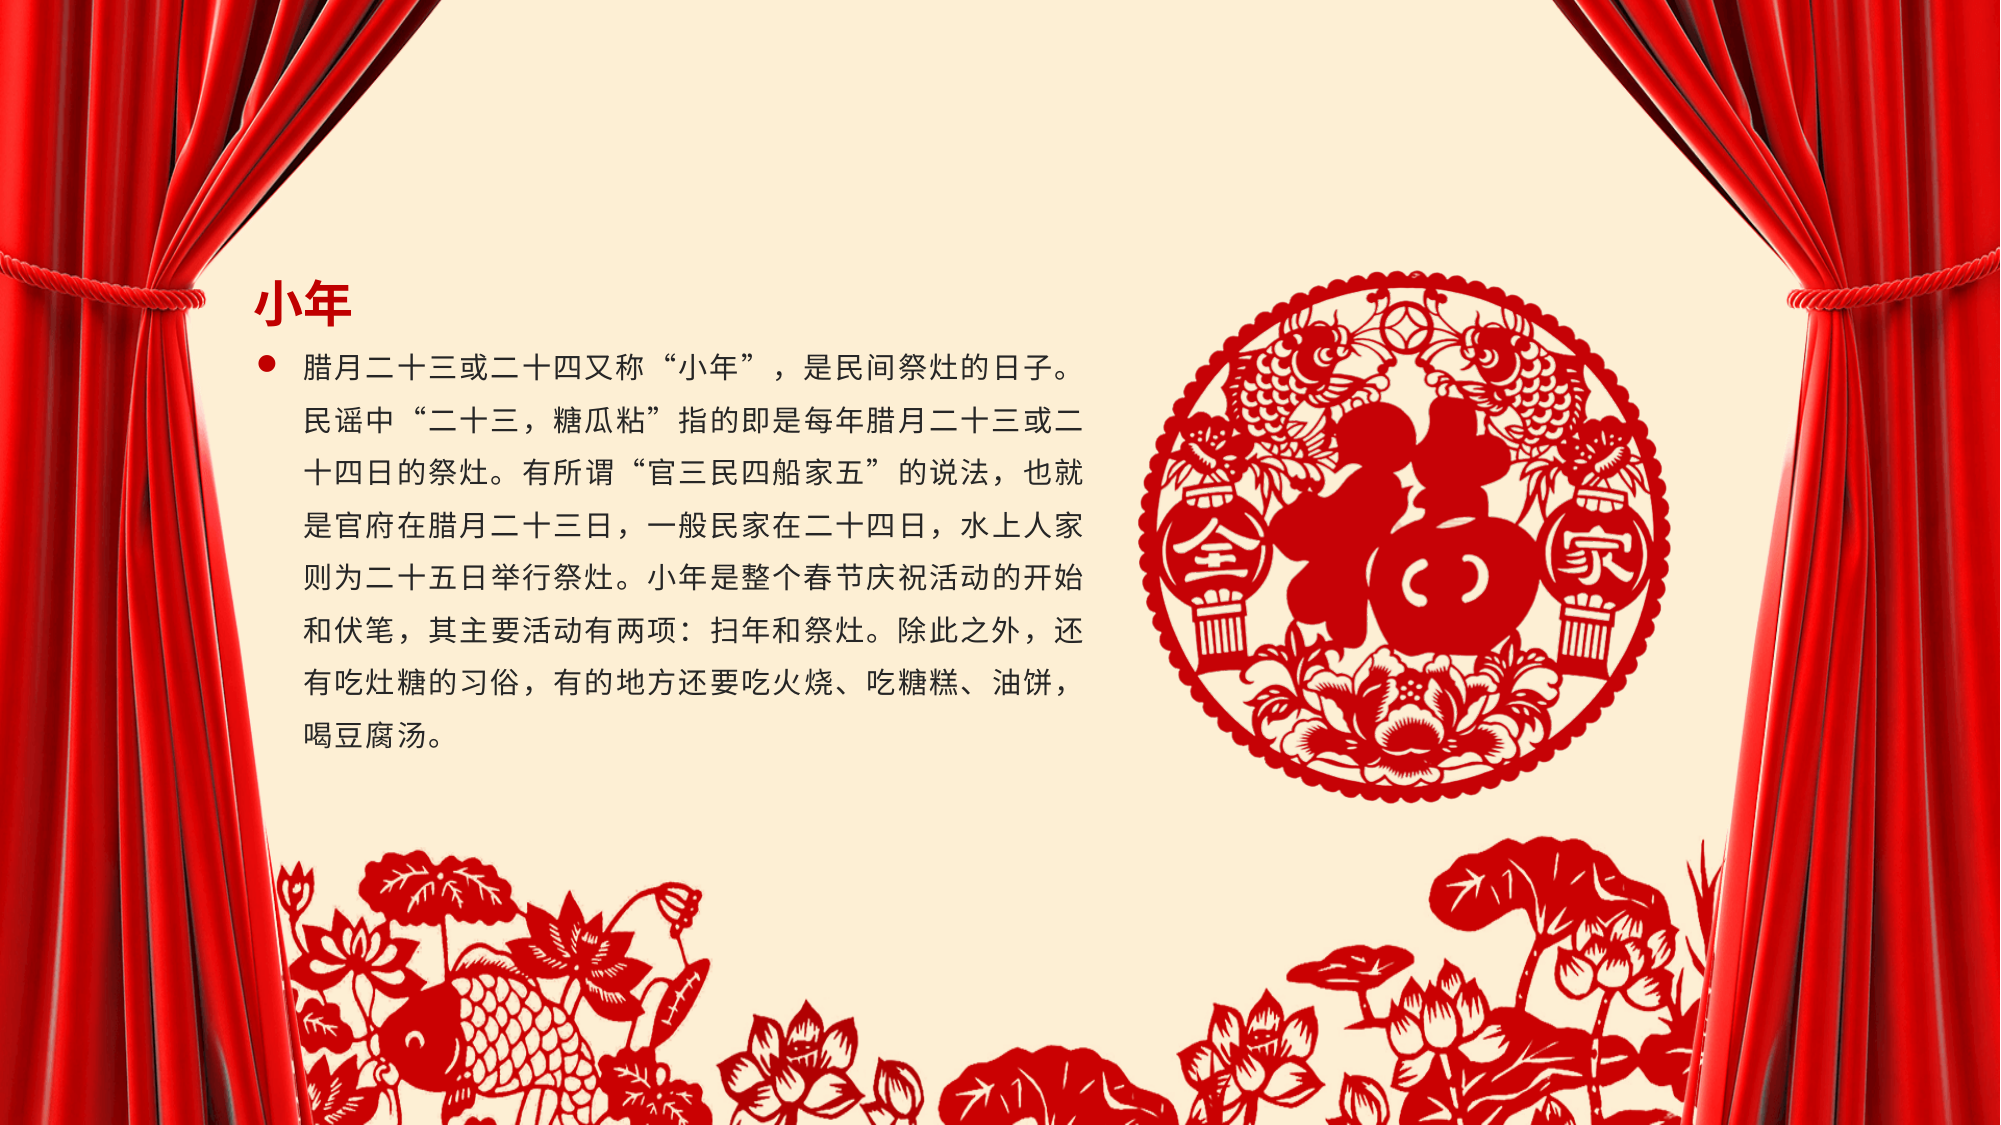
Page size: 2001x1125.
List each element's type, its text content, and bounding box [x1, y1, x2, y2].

text_box 小年 [239, 247, 369, 340]
picture [0, 0, 2000, 1125]
text_box 腊月二十三或二十四又称“小年”，是民间祭灶的日子。民谣中“二十三，糖瓜粘”指的即是每年腊月二十三或二十四日的祭灶。有所谓“官三民四船家五”的说法，也就是官府在腊月二十三日，一般民家在二十四日，水上人家则为二十五日举行祭灶。小年是整个春节庆祝活动的开始和伏笔，其主要活动有两项：扫年和祭灶。除此之外，还有吃灶糖的习俗，有的地方还要吃火烧、吃糖糕、油饼，喝豆腐汤。 [241, 324, 1086, 760]
